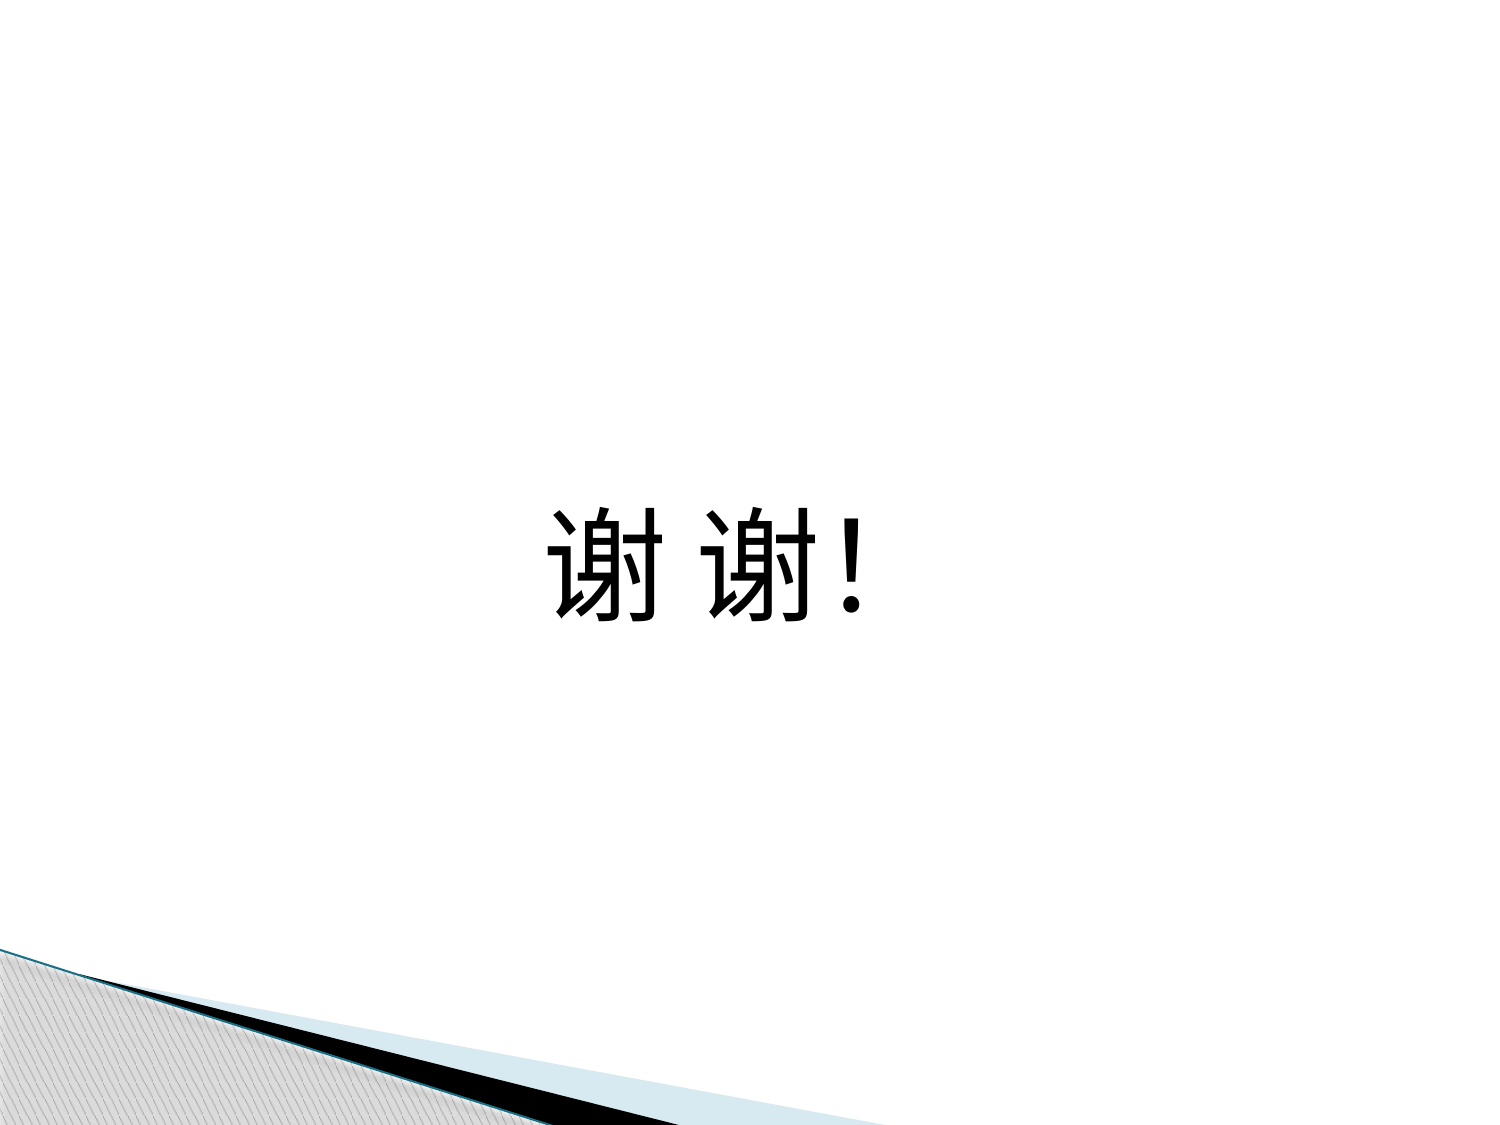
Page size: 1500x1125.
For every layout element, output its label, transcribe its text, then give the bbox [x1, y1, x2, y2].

text_box 谢 谢！ [527, 480, 1020, 646]
